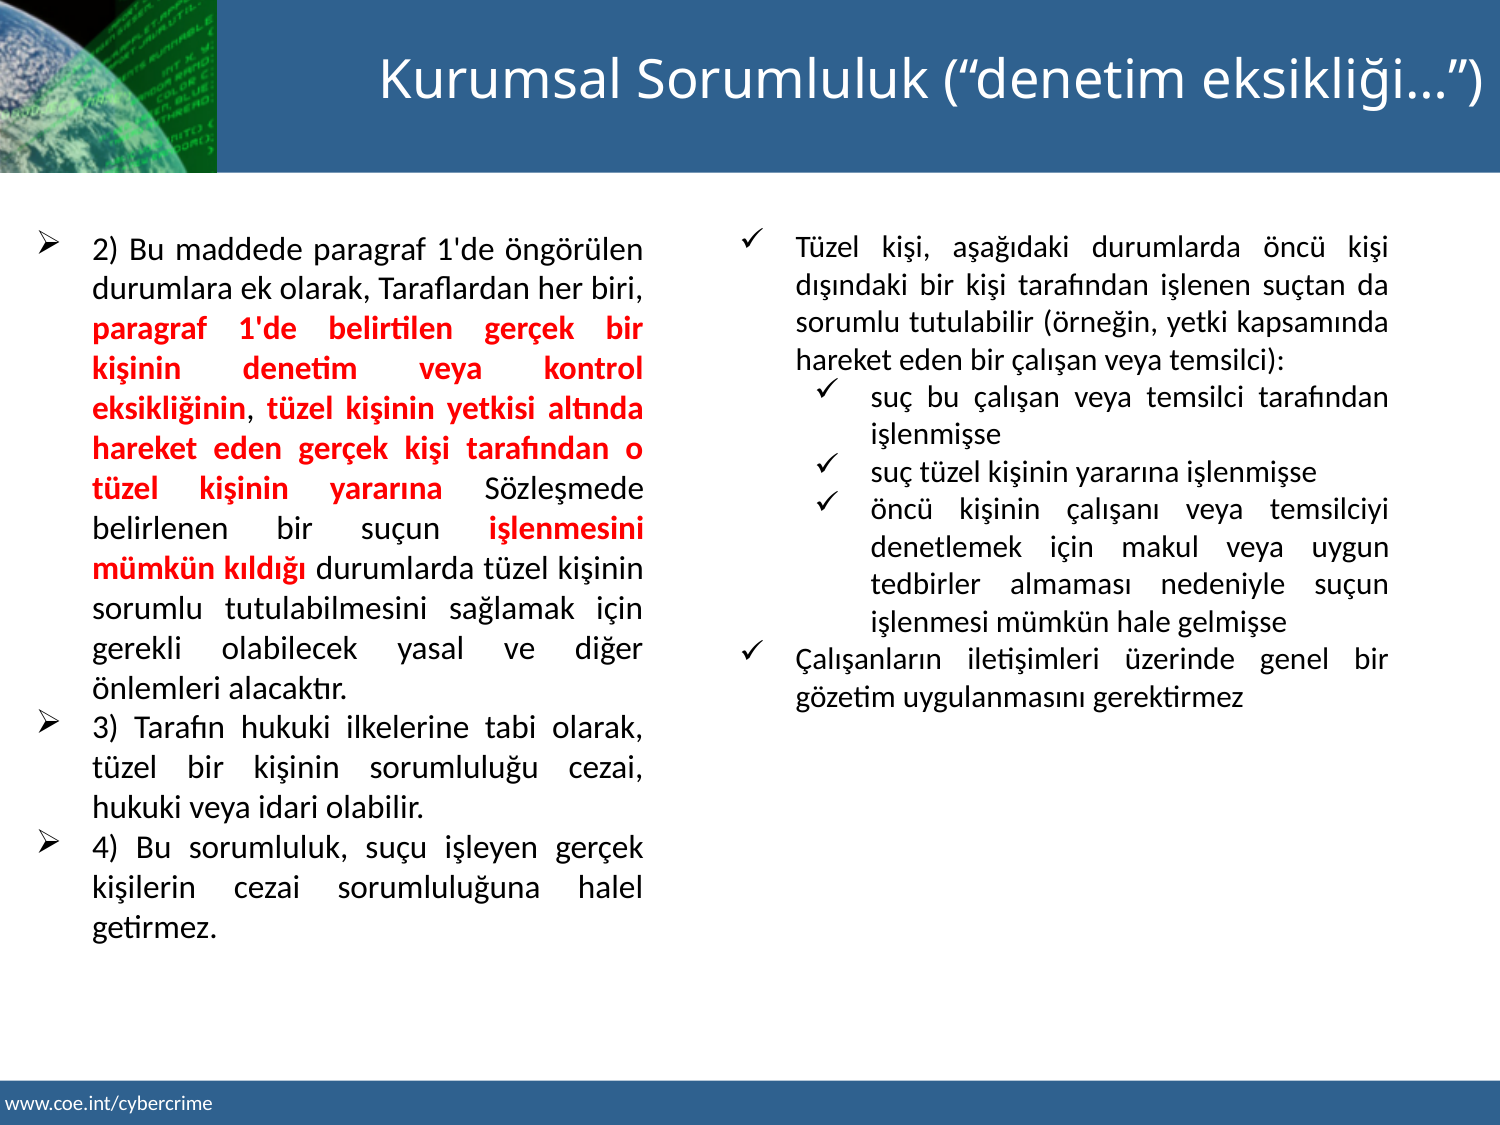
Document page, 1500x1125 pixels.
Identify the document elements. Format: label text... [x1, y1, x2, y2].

text_box Kurumsal Sorumluluk (“denetim eksikliği…”) [247, 37, 1500, 118]
text_box 2) Bu maddede paragraf 1'de öngörülen durumlara ek olarak, Taraflardan her biri, paragraf 1'de belirtilen gerçek bir kişinin denetim veya kontrol eksikliğinin, tüzel kişinin yetkisi altında hareket eden gerçek kişi tarafından o tüzel kişinin yararına Sözleşmede belirlenen bir suçun işlenmesini mümkün kıldığı durumlarda tüzel kişinin sorumlu tutulabilmesini sağlamak için gerekli olabilecek yasal ve diğer önlemleri alacaktır. 3) Tarafın hukuki ilkelerine tabi olarak, tüzel bir kişinin sorumluluğu cezai, hukuki veya idari olabilir. 4) Bu sorumluluk, suçu işleyen gerçek kişilerin cezai sorumluluğuna halel getirmez. [21, 219, 660, 953]
picture [0, 0, 217, 173]
text_box Tüzel kişi, aşağıdaki durumlarda öncü kişi dışındaki bir kişi tarafından işlenen suçtan da sorumlu tutulabilir (örneğin, yetki kapsamında hareket eden bir çalışan veya temsilci): suç bu çalışan veya temsilci tarafından işlenmişse suç tüzel kişinin yararına işlenmişse öncü kişinin çalışanı veya temsilciyi denetlemek için makul veya uygun tedbirler almaması nedeniyle suçun işlenmesi mümkün hale gelmişse Çalışanların iletişimleri üzerinde genel bir gözetim uygulanmasını gerektirmez [724, 219, 1405, 721]
